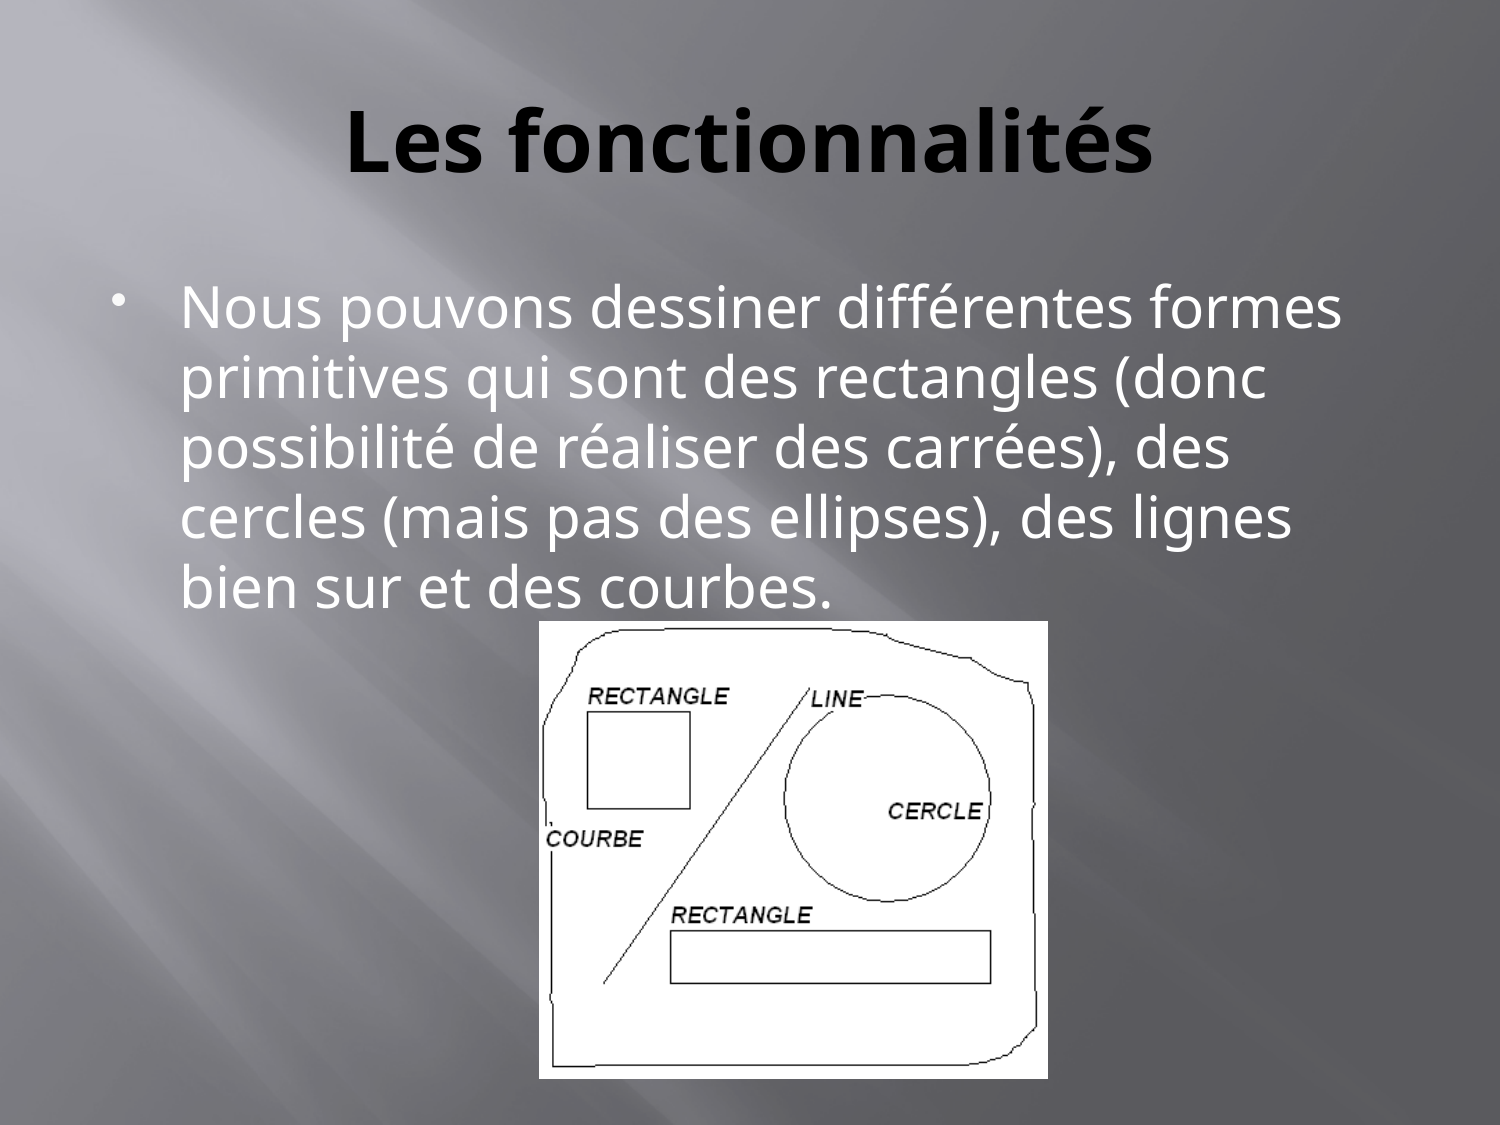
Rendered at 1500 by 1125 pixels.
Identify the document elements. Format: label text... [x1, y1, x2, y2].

title Les fonctionnalités [75, 45, 1425, 233]
picture [538, 620, 1049, 1079]
list Nous pouvons dessiner différentes formes primitives qui sont des rectangles (donc possibilité de réaliser des carrées), des cercles (mais pas des ellipses), des lignes bien sur et des courbes. [75, 262, 1425, 1035]
